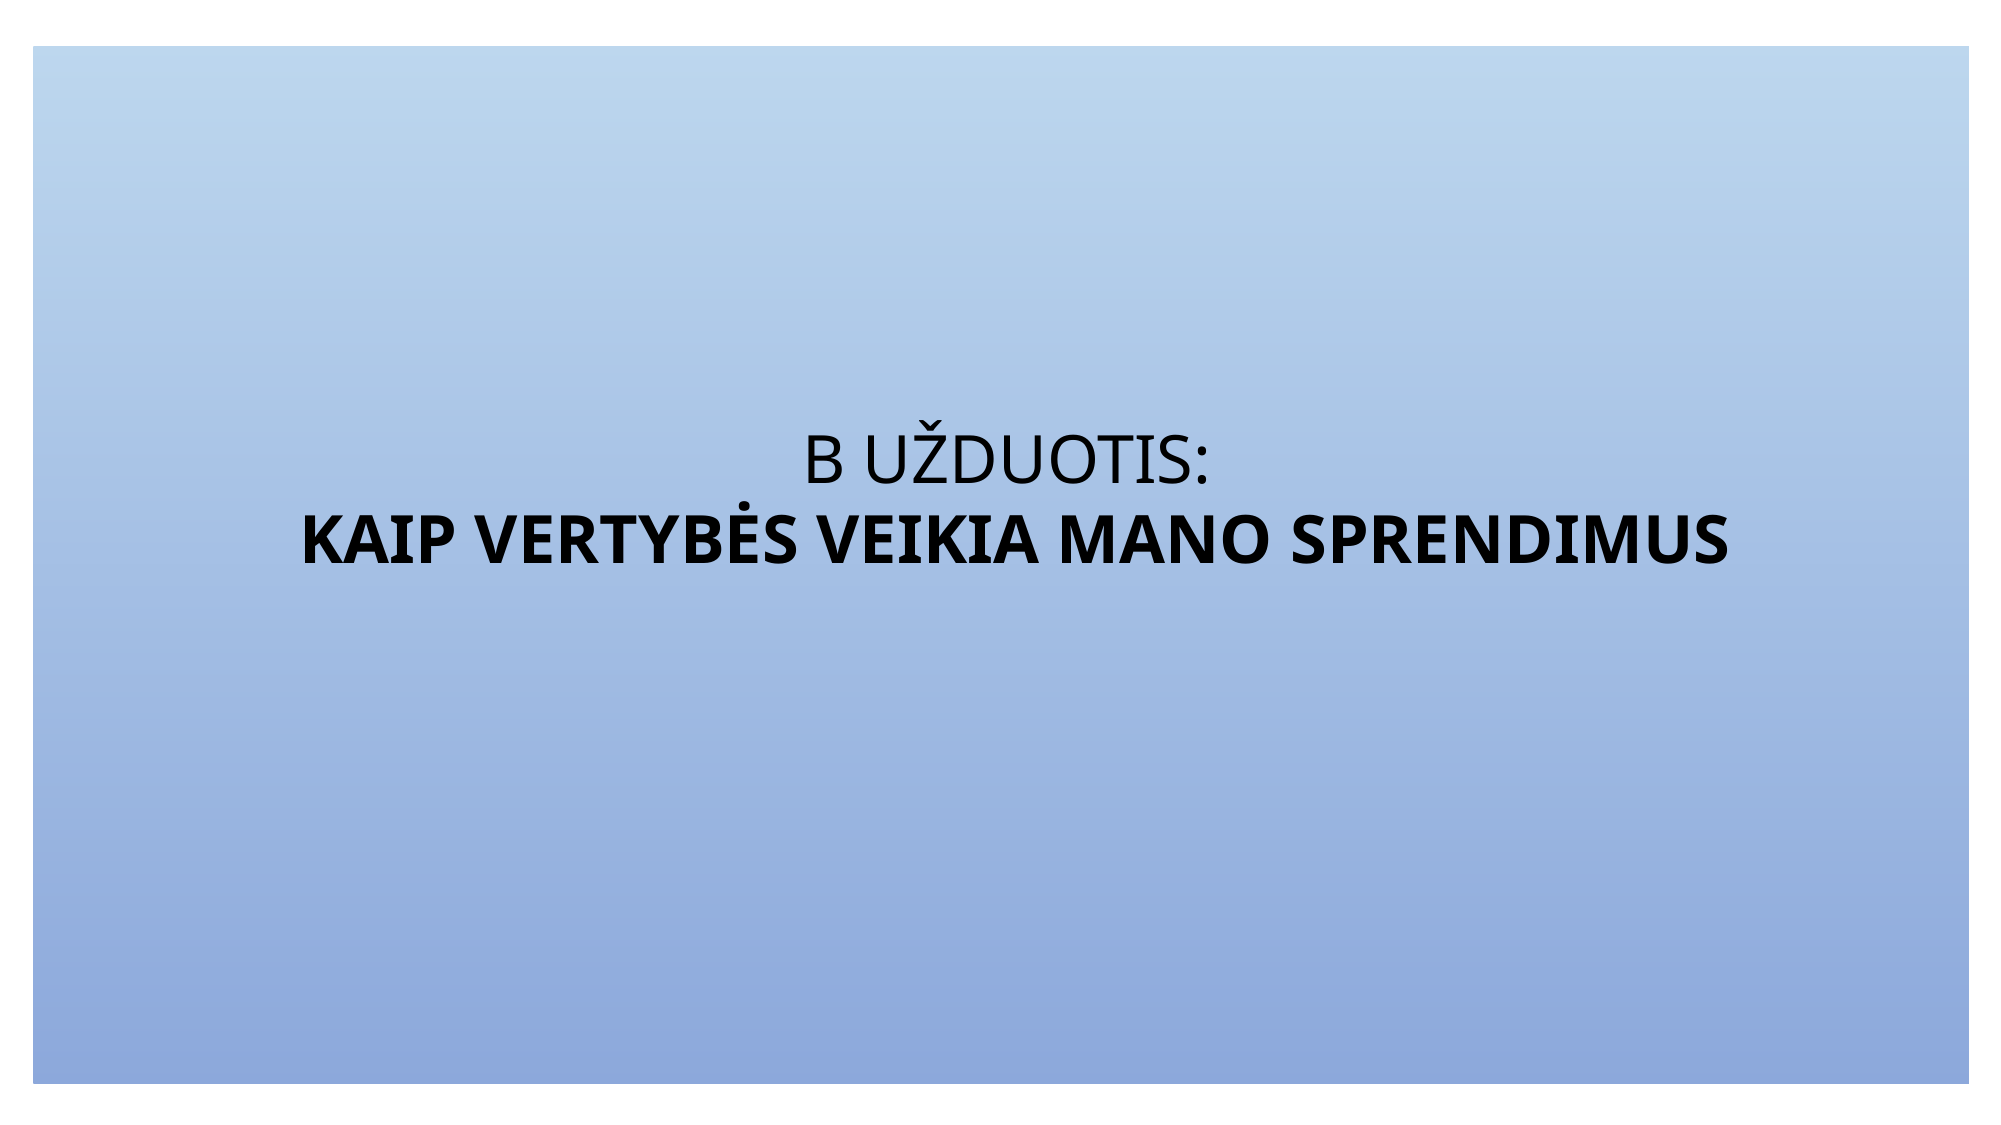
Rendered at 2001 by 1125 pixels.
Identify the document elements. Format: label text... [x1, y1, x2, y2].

text_box B užduotis: Kaip vertybės veikia mano sprendimus [292, 409, 1740, 584]
text_box [33, 46, 1969, 1084]
